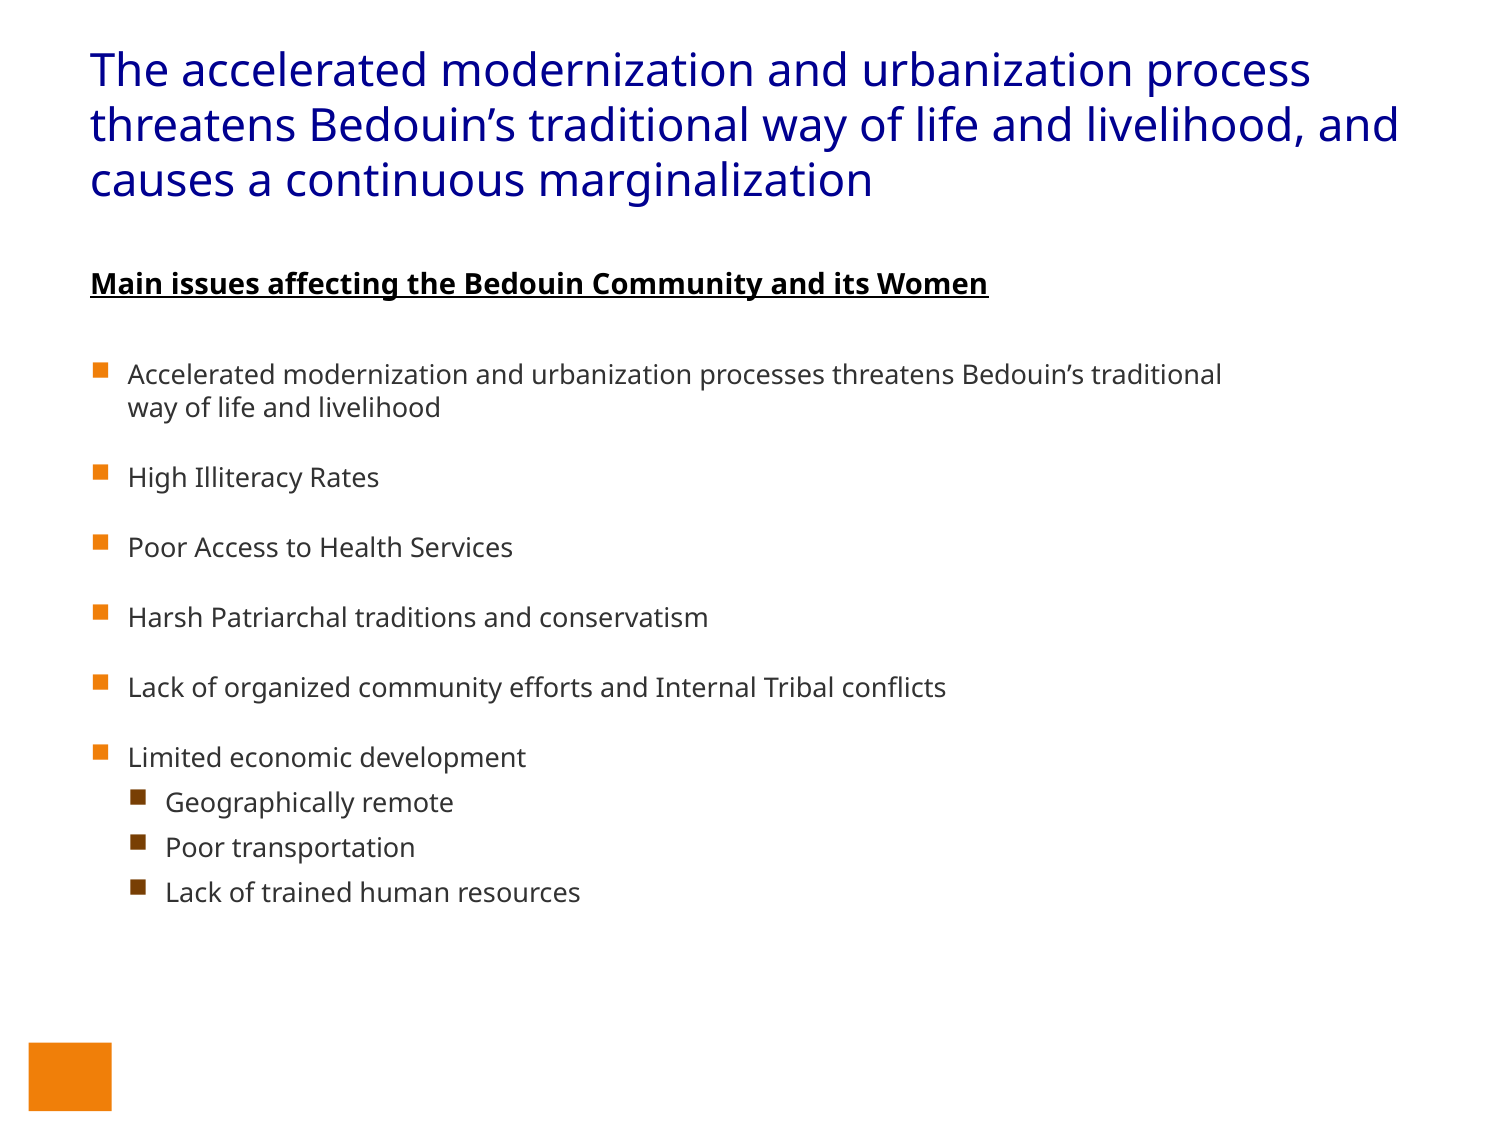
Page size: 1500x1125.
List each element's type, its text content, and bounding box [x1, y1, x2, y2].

list Accelerated modernization and urbanization processes threatens Bedouin’s traditional way of life and livelihood High Illiteracy Rates Poor Access to Health Services Harsh Patriarchal traditions and conservatism Lack of organized community efforts and Internal Tribal conflicts Limited economic development Geographically remote Poor transportation Lack of trained human resources [74, 349, 1276, 993]
title Main issues affecting the Bedouin Community and its Women [74, 257, 1338, 308]
text_box The accelerated modernization and urbanization process threatens Bedouin’s traditional way of life and livelihood, and causes a continuous marginalization [74, 81, 1425, 213]
